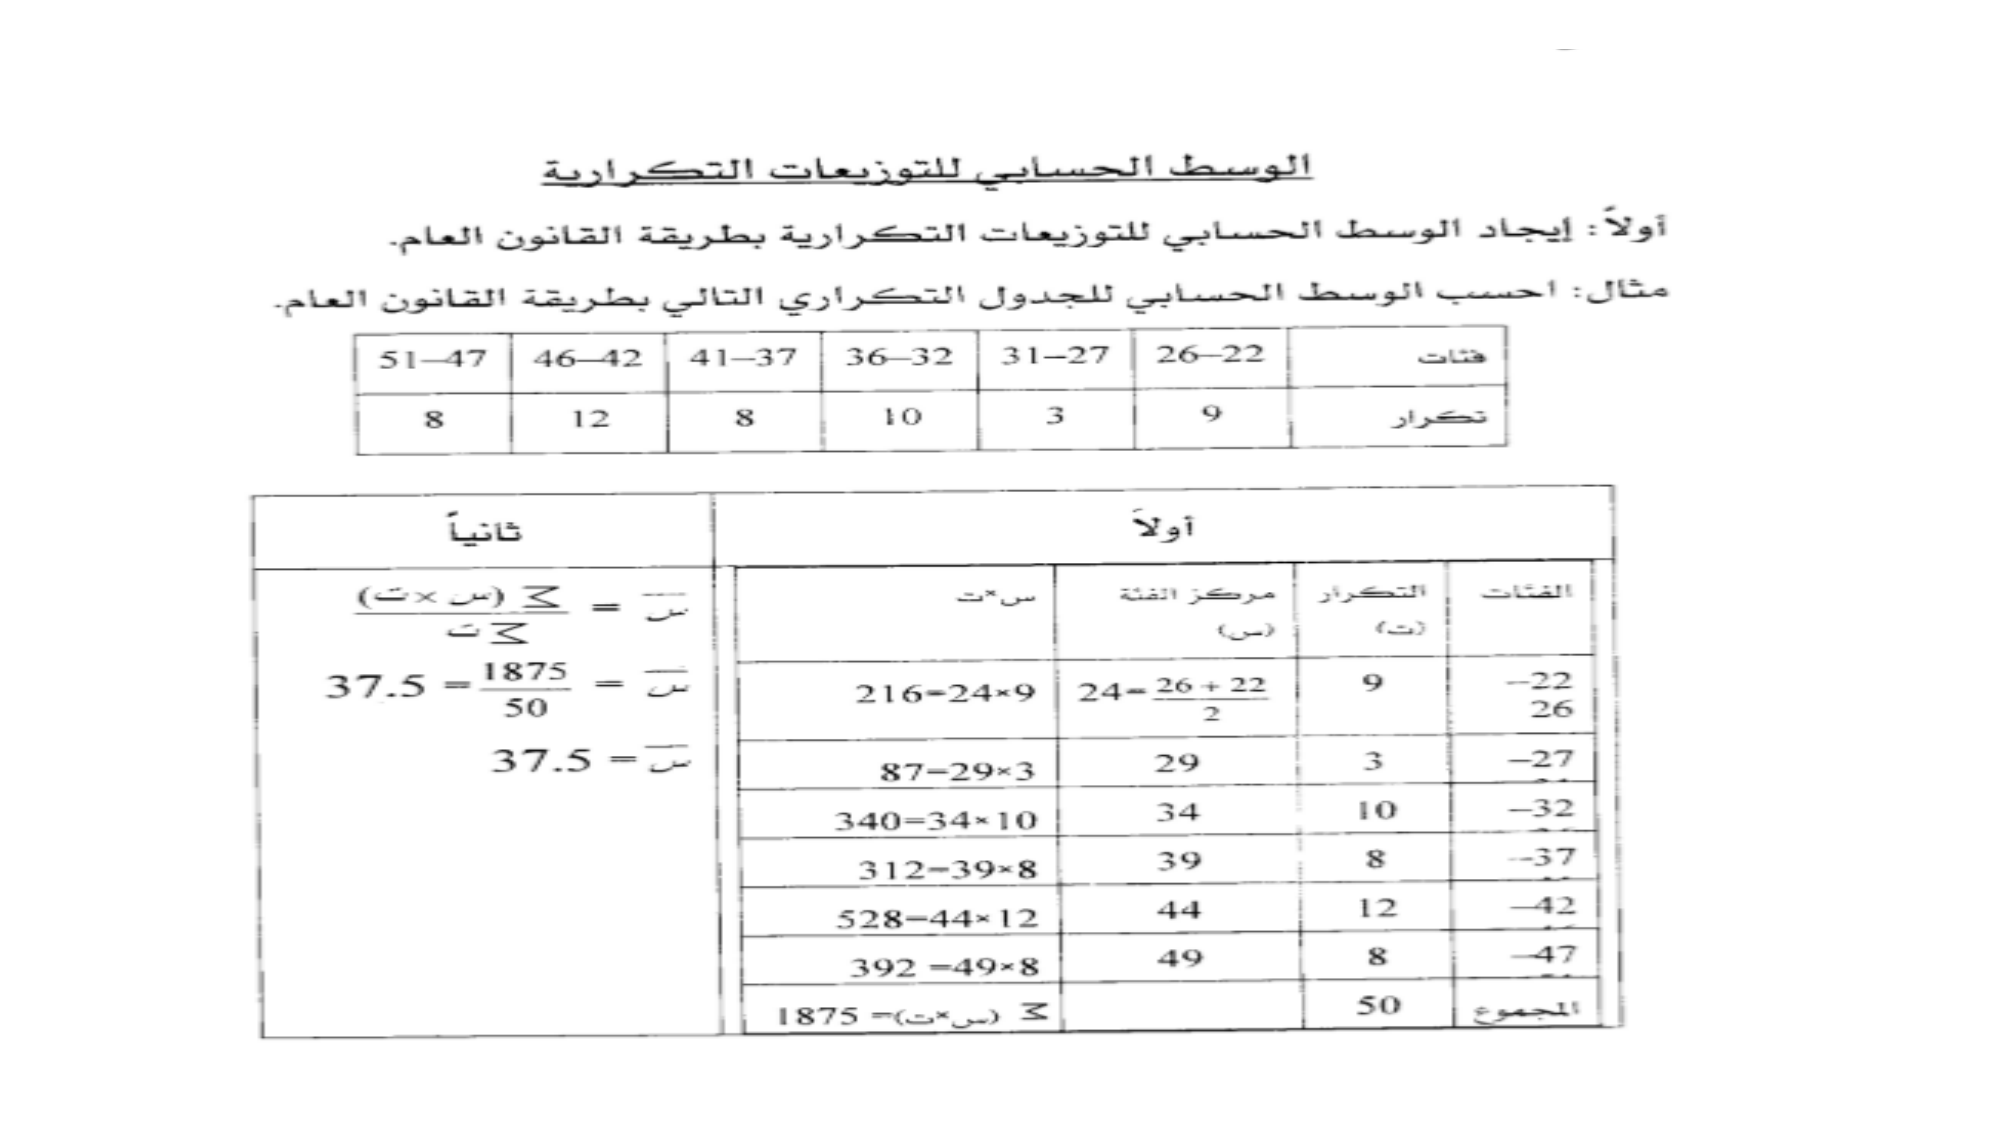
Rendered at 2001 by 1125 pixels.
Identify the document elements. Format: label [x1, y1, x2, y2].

picture [164, 49, 1768, 1100]
